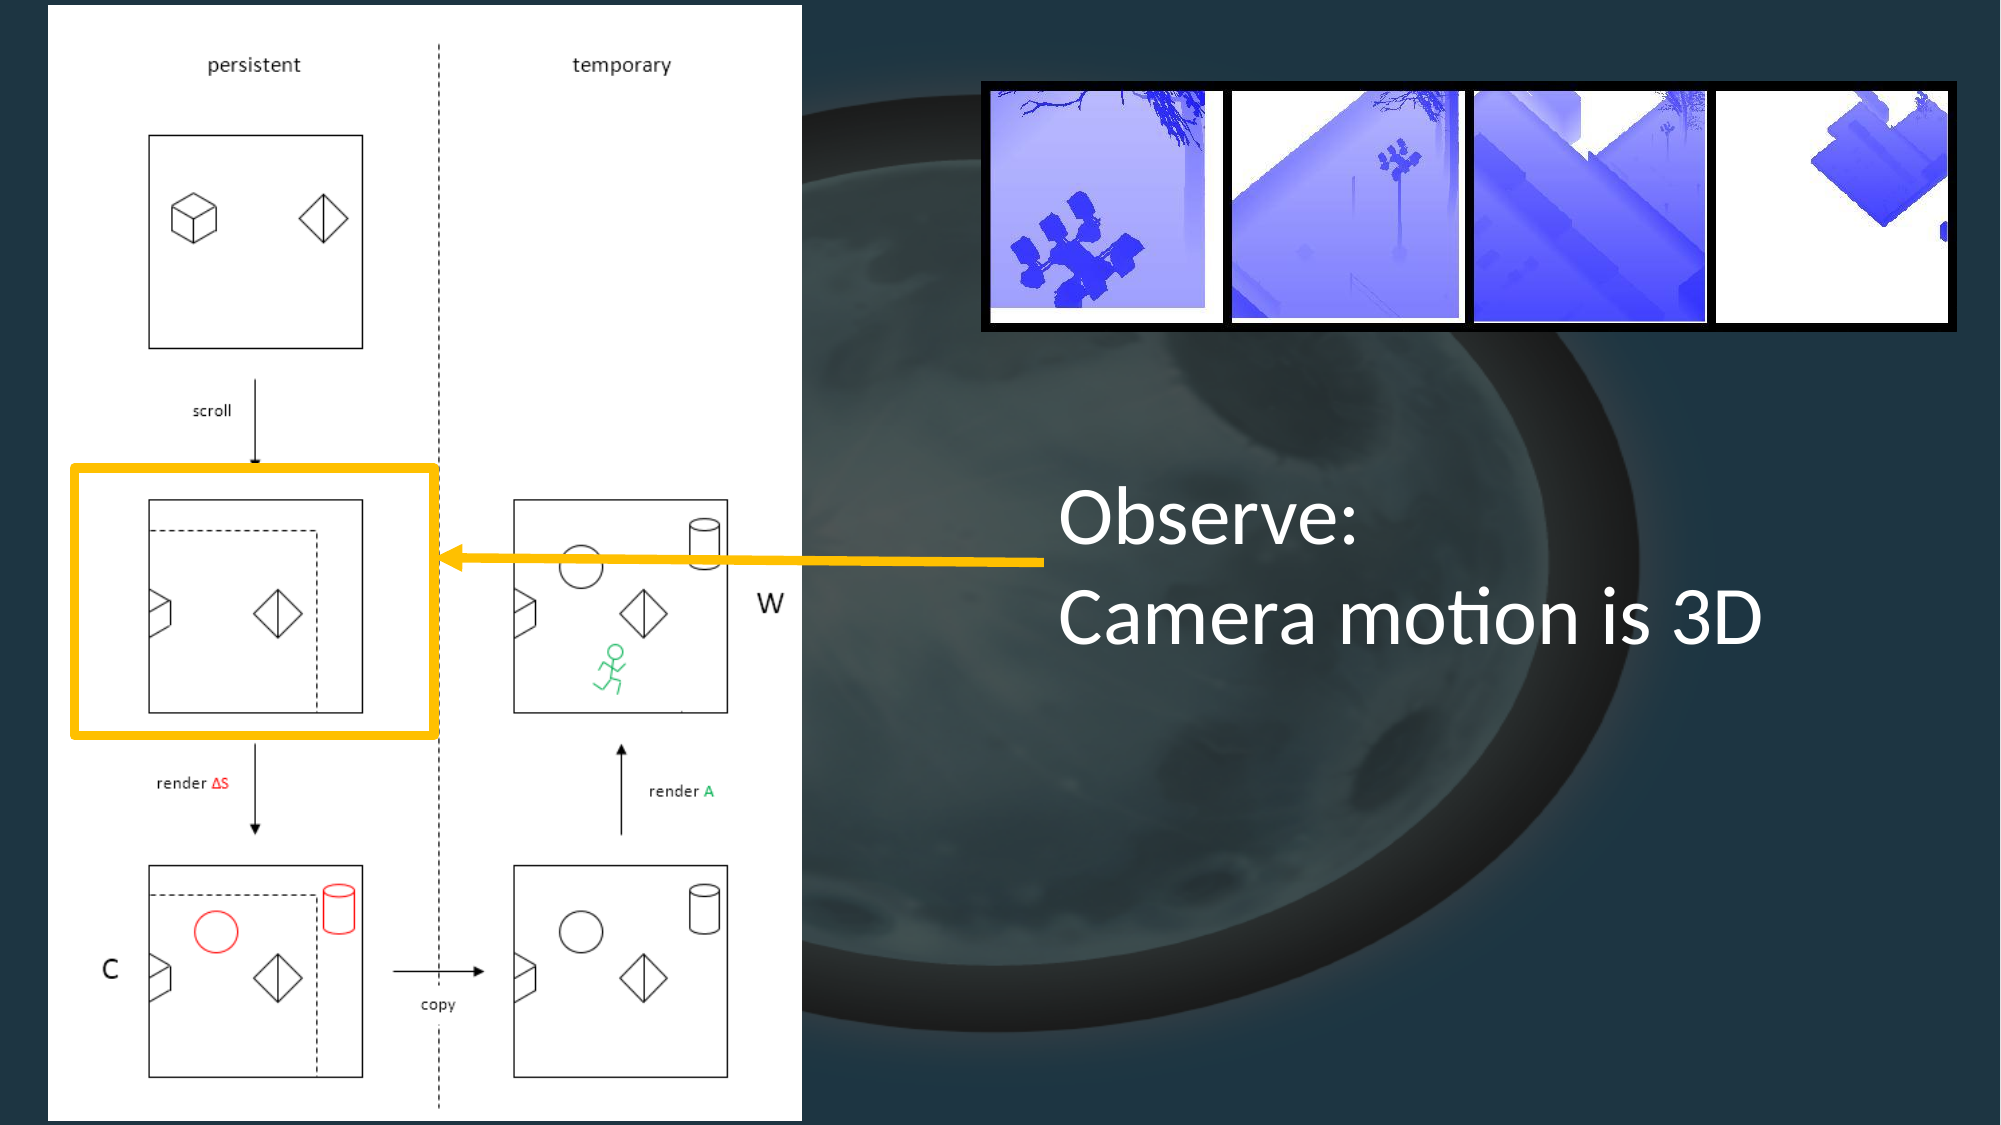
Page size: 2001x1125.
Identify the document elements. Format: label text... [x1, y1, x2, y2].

picture [0, 0, 2001, 1125]
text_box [434, 557, 1044, 563]
text_box Observe: Camera motion is 3D [1043, 453, 1957, 669]
